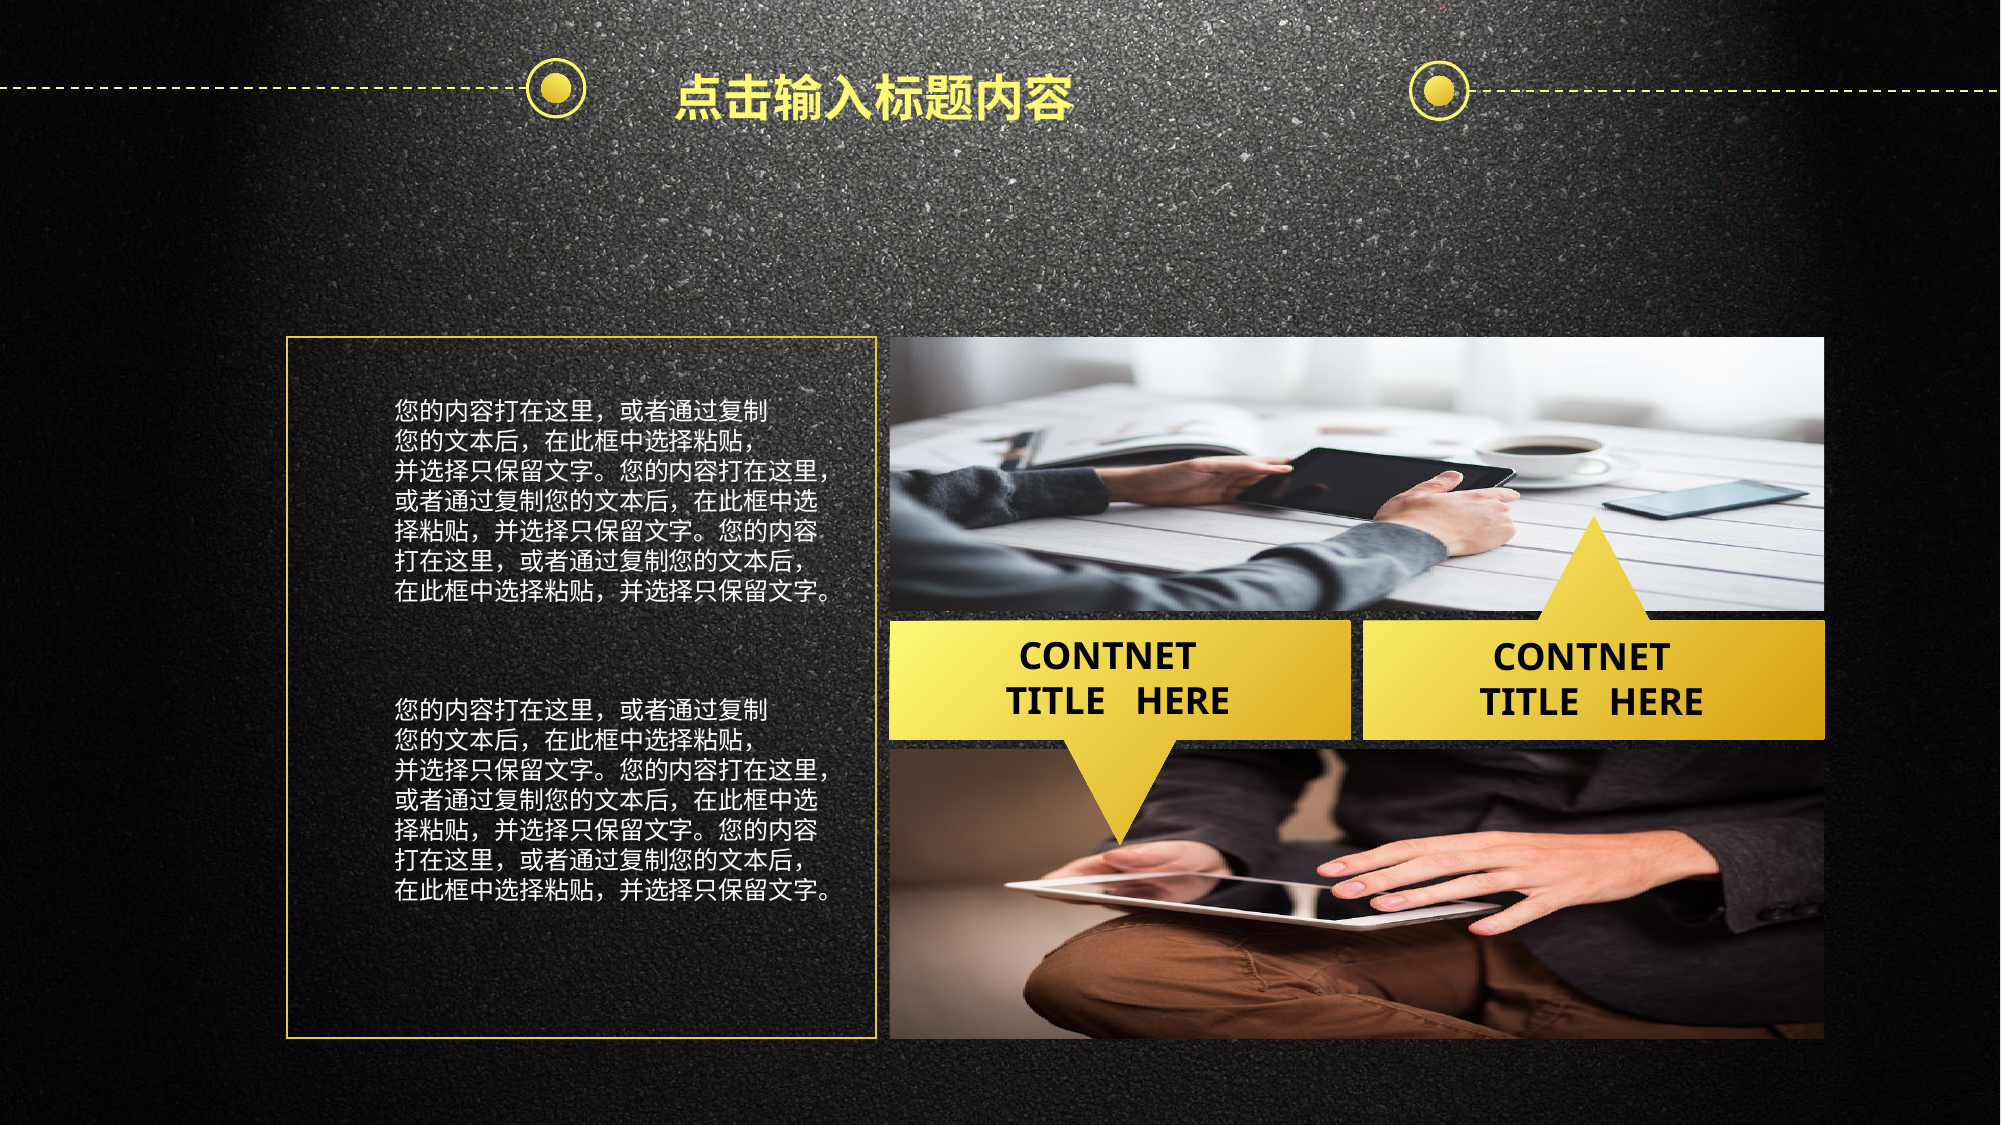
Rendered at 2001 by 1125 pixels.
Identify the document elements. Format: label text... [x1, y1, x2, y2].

text_box [1423, 74, 1456, 107]
text_box [1409, 61, 1470, 121]
text_box 点击输入标题内容 [612, 42, 1089, 138]
text_box [889, 749, 1825, 1039]
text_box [889, 620, 1351, 845]
text_box [286, 336, 877, 1039]
text_box [889, 336, 1825, 612]
text_box 您的内容打在这里，或者通过复制 您的文本后，在此框中选择粘贴， 并选择只保留文字。您的内容打在这里， 或者通过复制您的文本后，在此框中选 择粘贴，并选择只保留文字。您的内容 打在这里，或者通过复制您的文本后， 在此框中选择粘贴，并选择只保留文字。 您的内容打在这里，或者通过复制 您的文本后，在此框中选择粘贴， 并选择只保留文字。您的内容打在这里， 或者通过复制您的文本后，在此框中选 择粘贴，并选择只保留文字。您的内容 打在这里，或者通过复制您的文本后， 在此框中选择粘贴，并选择只保留文字。 [379, 388, 860, 1125]
text_box [526, 58, 586, 118]
picture [0, 0, 2001, 1125]
text_box [540, 72, 572, 105]
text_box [1363, 515, 1825, 740]
